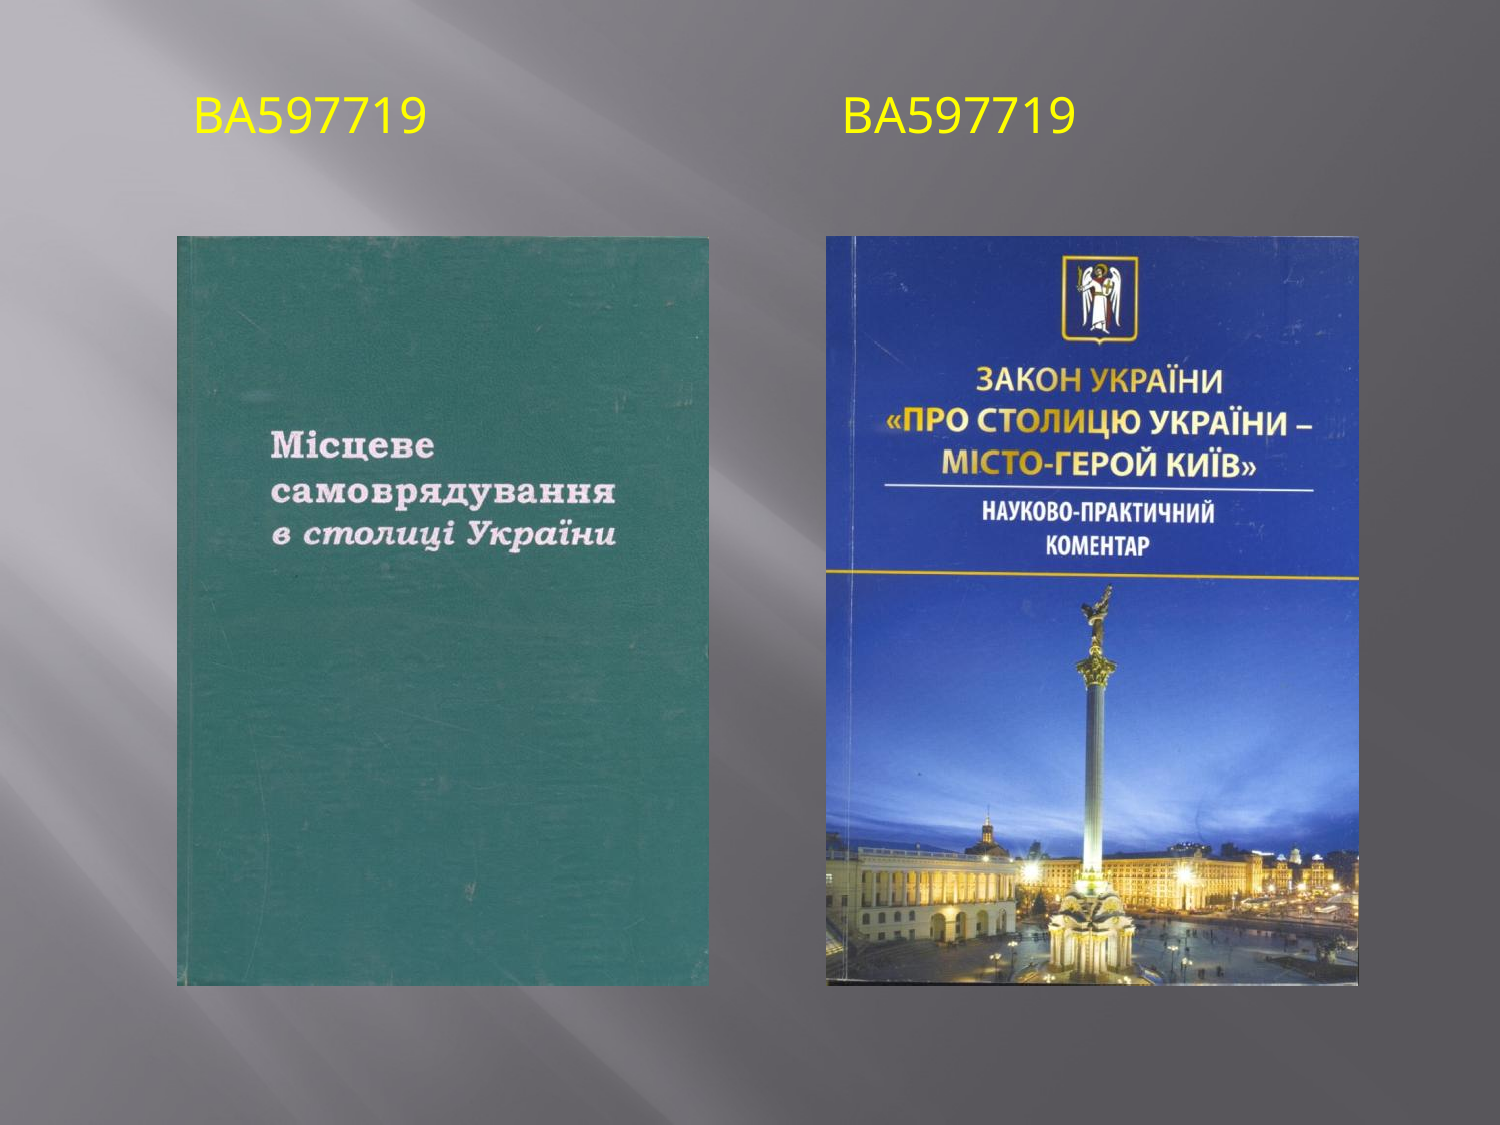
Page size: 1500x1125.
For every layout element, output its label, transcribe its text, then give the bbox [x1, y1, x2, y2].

list ВА597719 [826, 54, 1425, 173]
list ВА597719 [177, 54, 738, 173]
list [176, 235, 709, 986]
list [826, 235, 1359, 986]
picture [0, 0, 1500, 1125]
